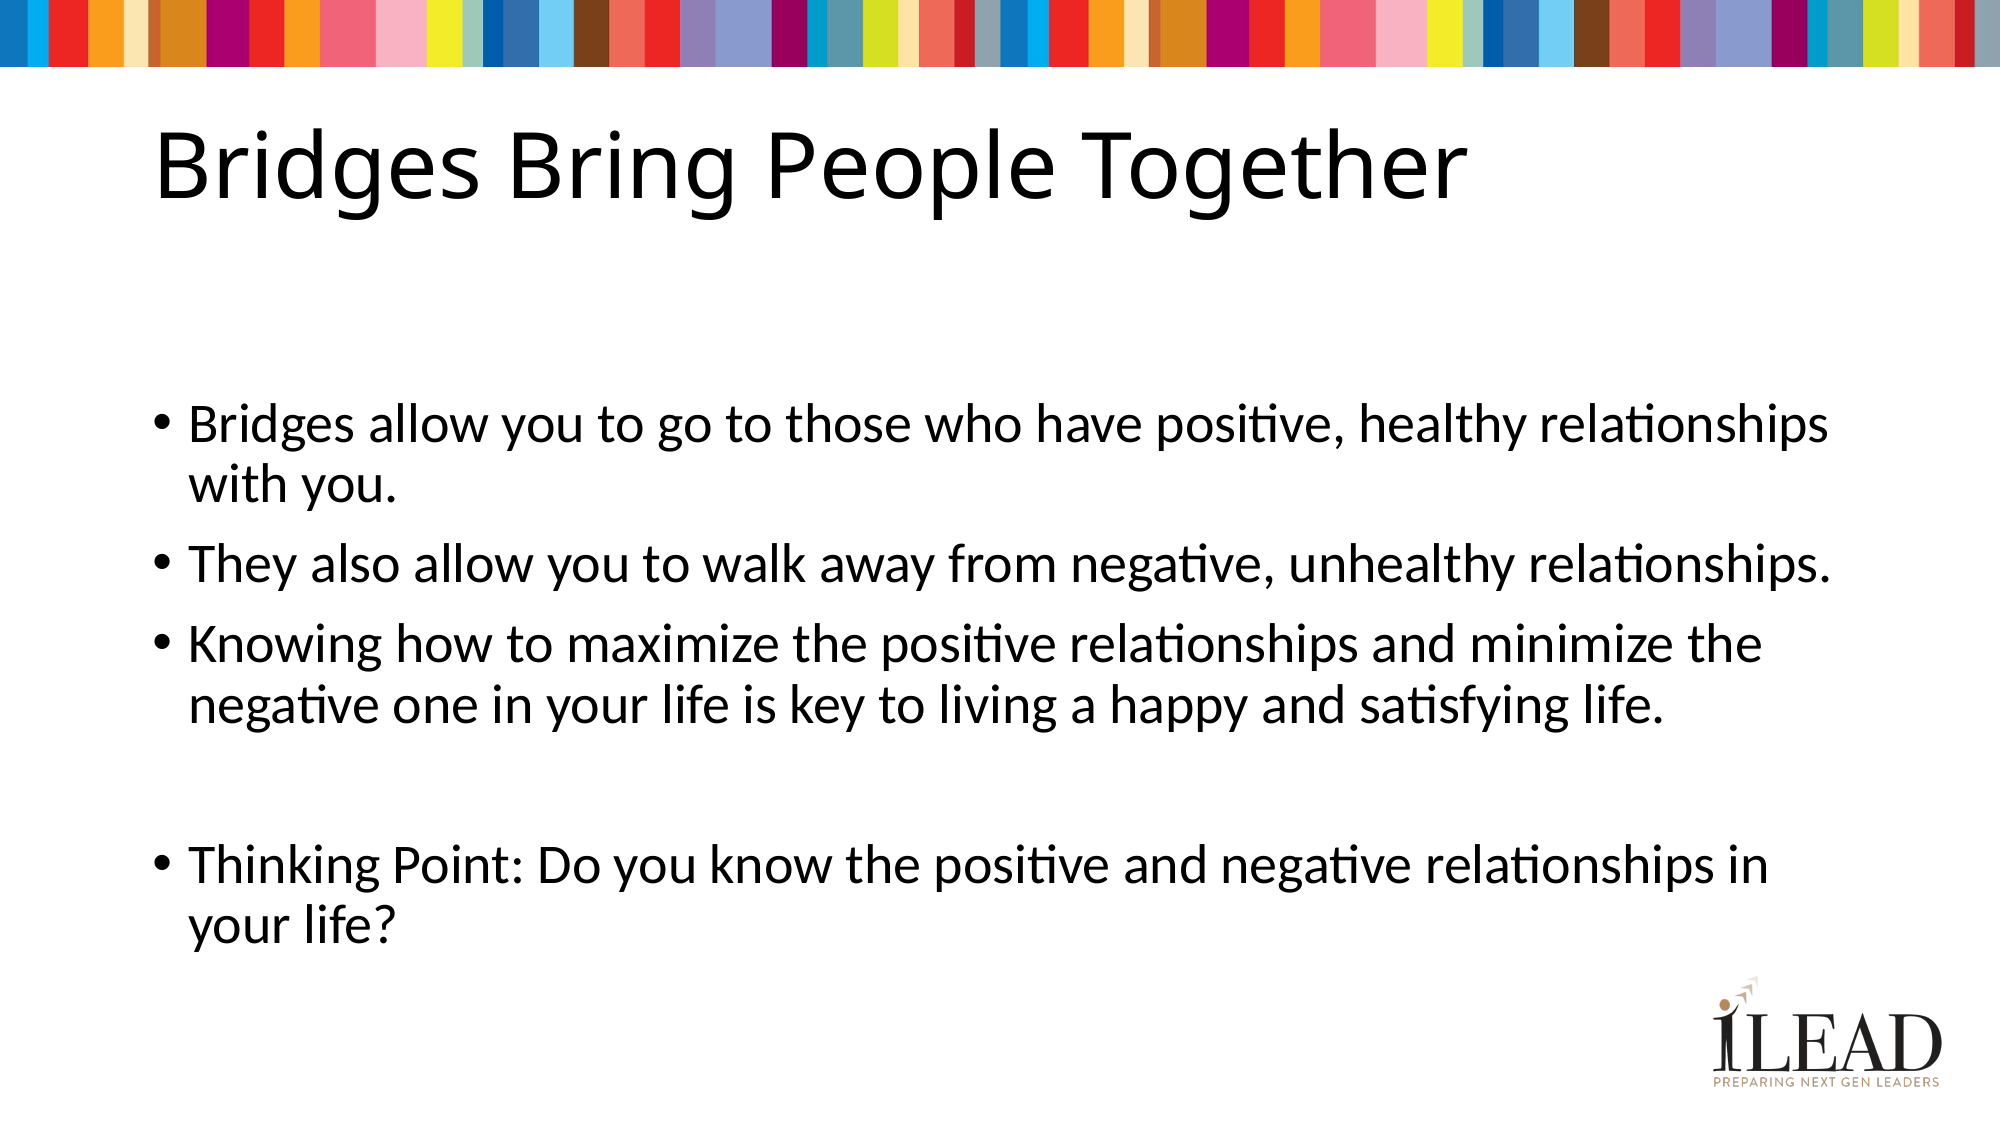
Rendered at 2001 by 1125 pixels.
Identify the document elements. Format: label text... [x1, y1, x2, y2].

picture [0, 0, 26, 67]
list Bridges allow you to go to those who have positive, healthy relationships with you. They also allow you to walk away from negative, unhealthy relationships. Knowing how to maximize the positive relationships and minimize the negative one in your life is key to living a happy and satisfying life. Thinking Point: Do you know the positive and negative relationships in your life? [137, 299, 1863, 1014]
picture [1828, 0, 2000, 67]
picture [828, 0, 1026, 67]
picture [1709, 972, 1945, 1091]
title Bridges Bring People Together [137, 67, 1863, 278]
picture [48, 0, 808, 67]
picture [1048, 0, 1808, 67]
